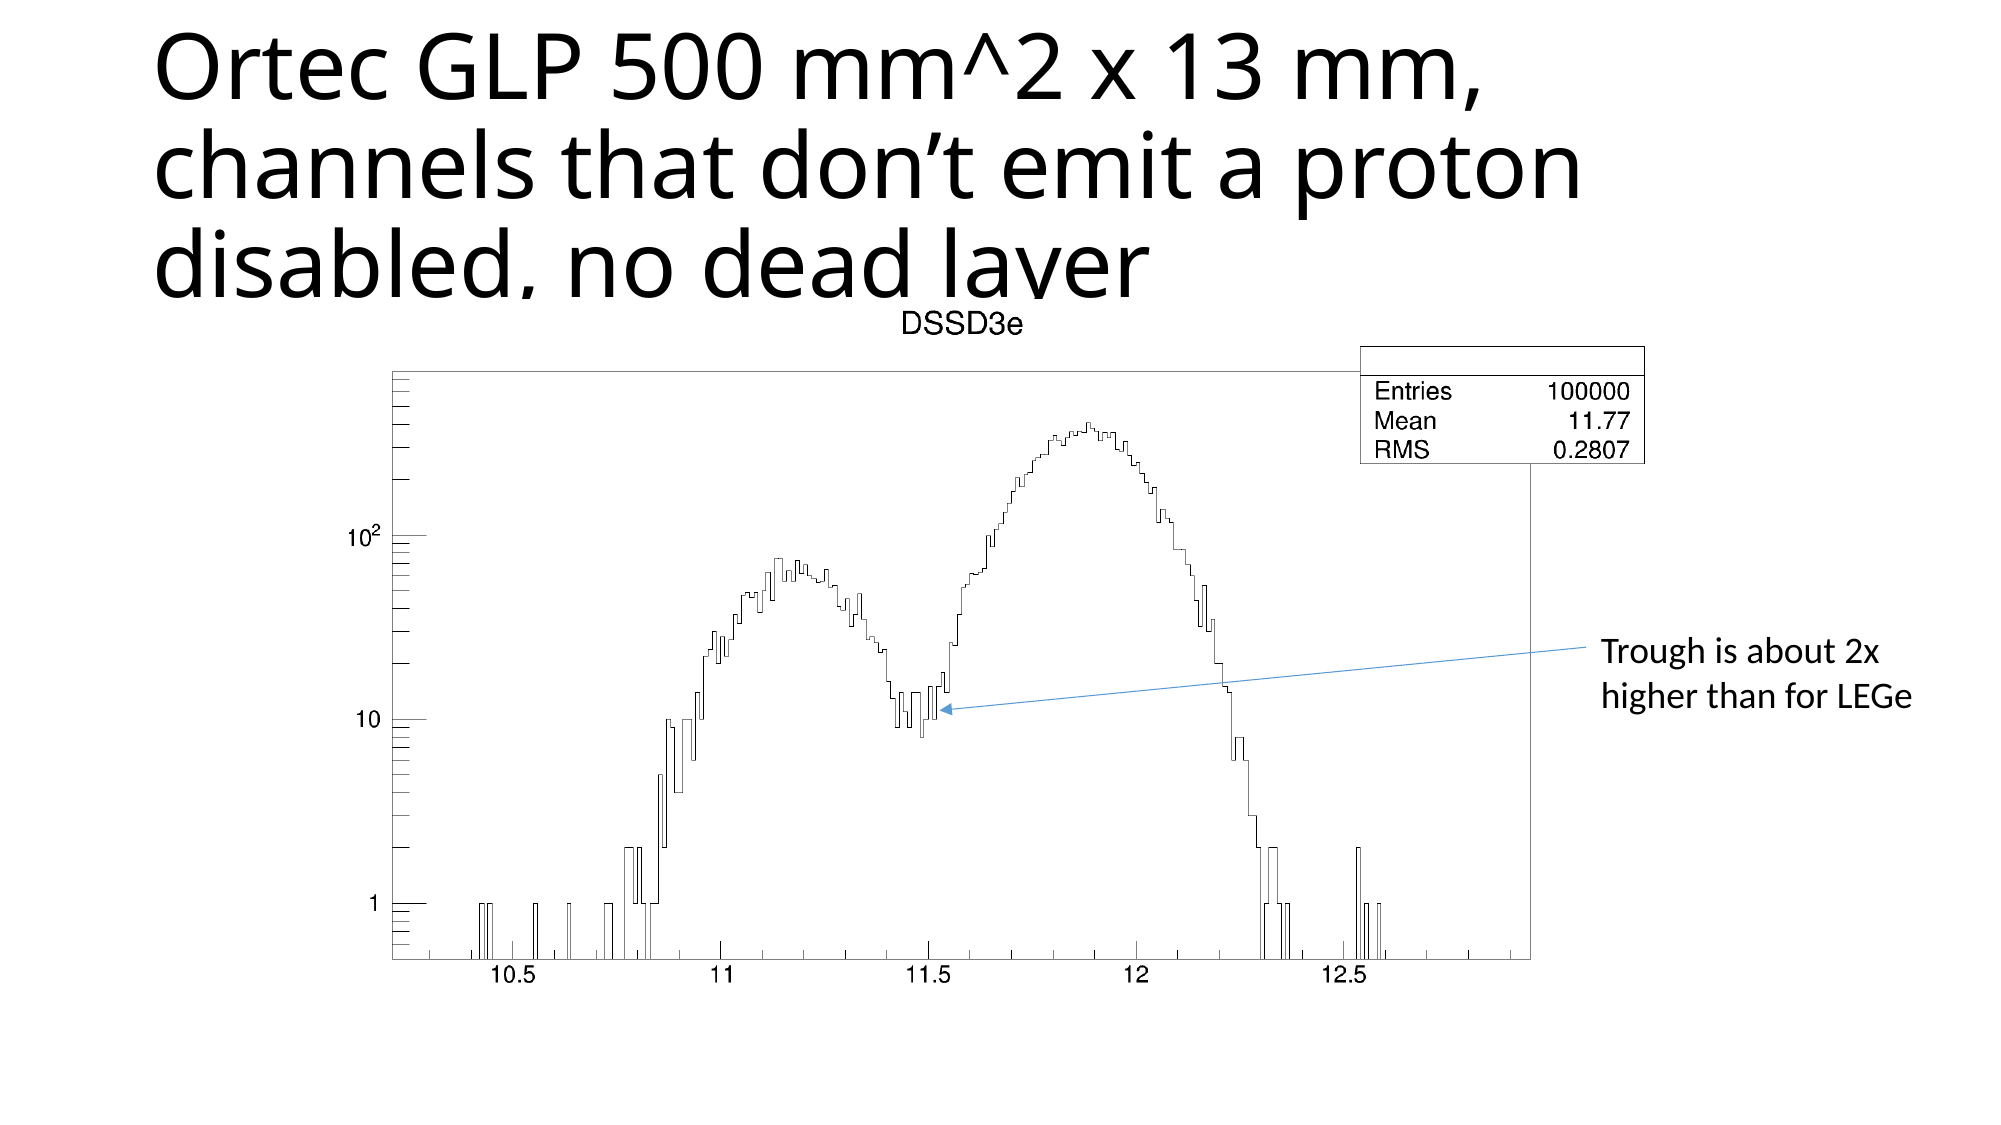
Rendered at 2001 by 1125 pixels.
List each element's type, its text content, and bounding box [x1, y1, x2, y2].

text_box Trough is about 2x higher than for LEGe [1651, 618, 1963, 723]
title Ortec GLP 500 mm^2 x 13 mm, channels that don’t emit a proton disabled, no dead layer [137, 59, 1863, 278]
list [349, 299, 1651, 1014]
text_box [939, 647, 1587, 711]
